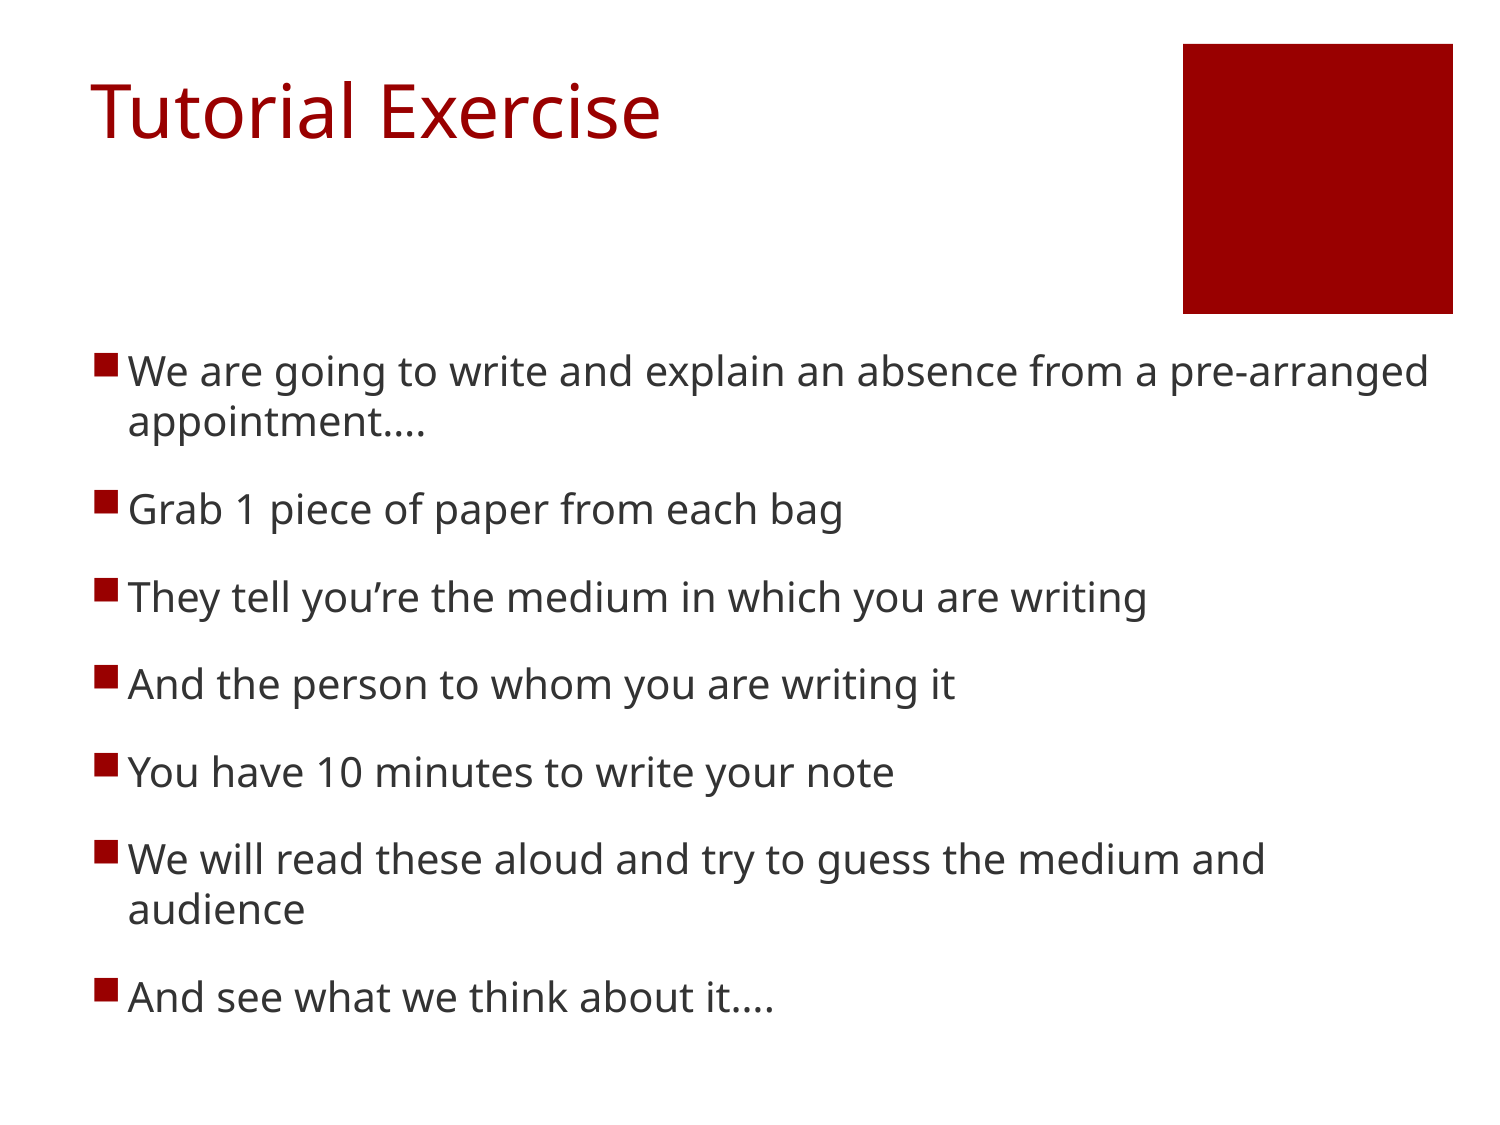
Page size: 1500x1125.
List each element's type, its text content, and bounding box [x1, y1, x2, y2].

list We are going to write and explain an absence from a pre-arranged appointment…. Grab 1 piece of paper from each bag They tell you’re the medium in which you are writing And the person to whom you are writing it You have 10 minutes to write your note We will read these aloud and try to guess the medium and audience And see what we think about it…. [75, 337, 1454, 1080]
title Tutorial Exercise [75, 56, 1143, 244]
